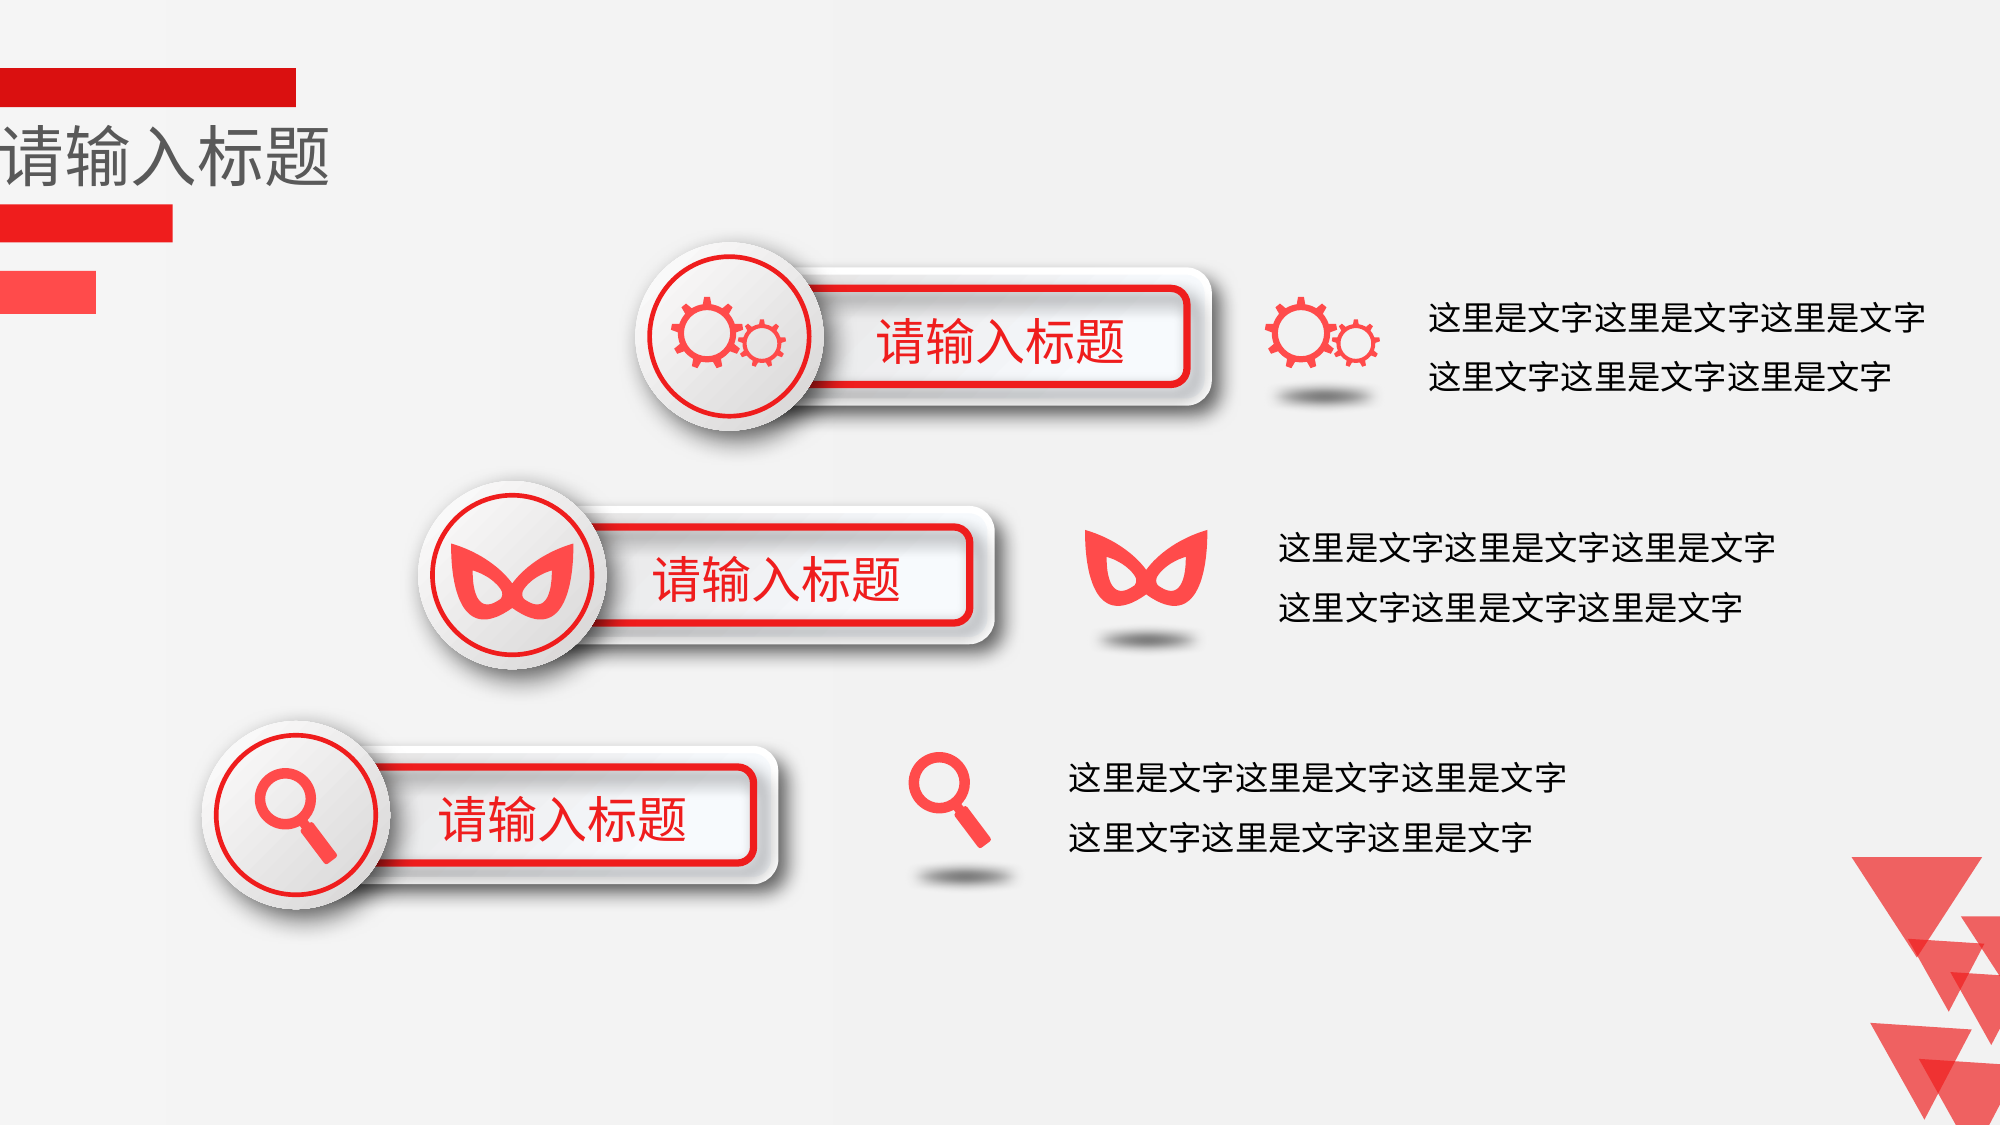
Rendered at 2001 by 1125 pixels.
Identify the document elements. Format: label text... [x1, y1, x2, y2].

text_box [1132, 637, 1164, 643]
text_box [1085, 529, 1208, 606]
text_box [0, 203, 174, 243]
text_box [0, 270, 97, 315]
text_box [1959, 915, 2000, 974]
text_box [1918, 939, 1982, 1014]
text_box 这里是文字这里是文字这里是文字这里文字这里是文字这里是文字 [1264, 499, 1801, 635]
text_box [201, 720, 775, 910]
text_box [1948, 970, 2000, 1048]
text_box [1916, 1057, 2000, 1125]
text_box [1308, 393, 1341, 400]
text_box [635, 242, 1209, 431]
text_box [1849, 856, 1985, 960]
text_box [418, 481, 991, 670]
text_box 请输入标题 [949, 874, 982, 880]
text_box 这里是文字这里是文字这里是文字这里文字这里是文字这里是文字 [1413, 269, 1950, 404]
text_box [1264, 296, 1338, 369]
text_box 这里是文字这里是文字这里是文字这里文字这里是文字这里是文字 [1054, 729, 1591, 865]
text_box [1331, 319, 1381, 367]
text_box [1868, 1021, 1974, 1122]
text_box 请输入标题 [0, 107, 347, 202]
text_box [907, 750, 993, 850]
text_box [0, 67, 297, 107]
